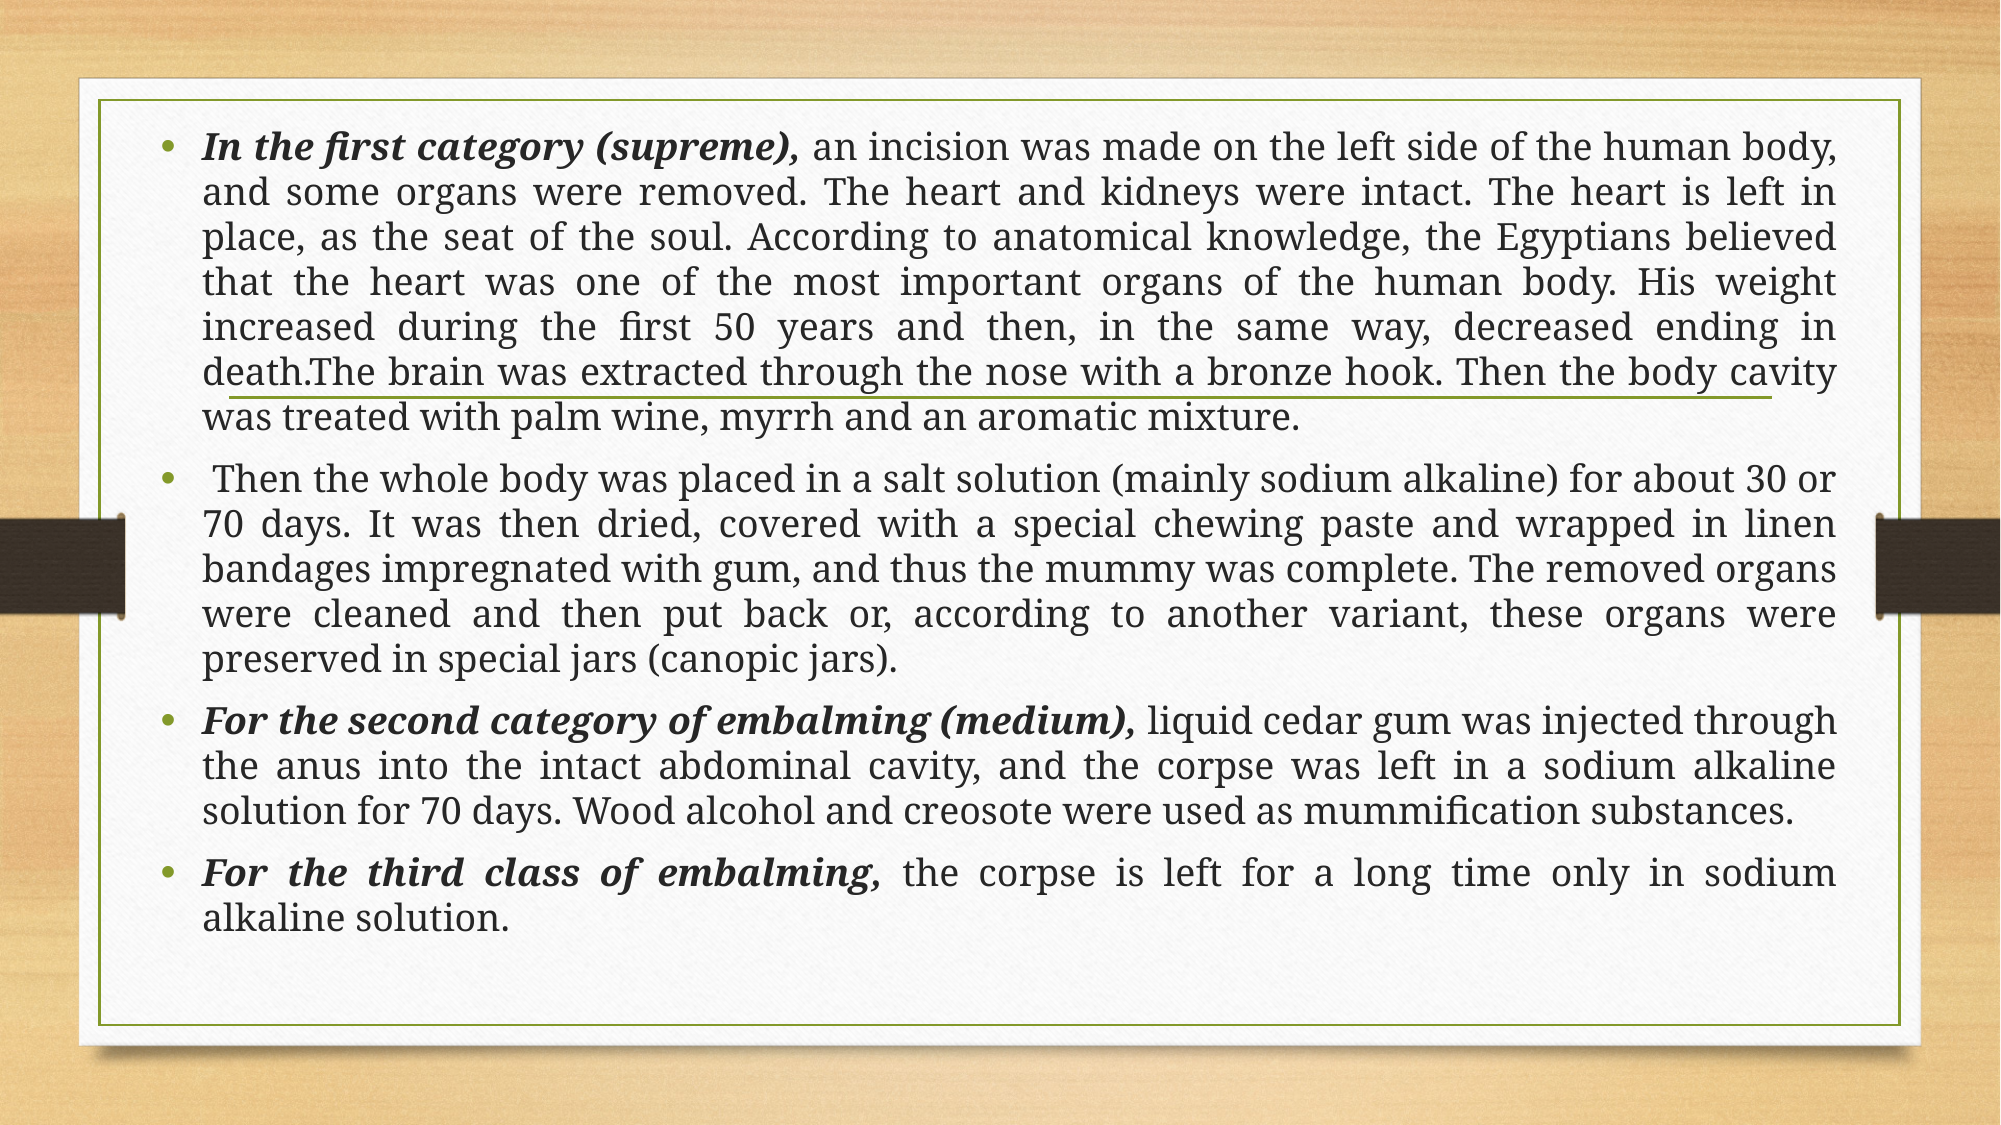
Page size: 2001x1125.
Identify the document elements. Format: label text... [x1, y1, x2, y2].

list In the first category (supreme), an incision was made on the left side of the human body, and some organs were removed. The heart and kidneys were intact. The heart is left in place, as the seat of the soul. According to anatomical knowledge, the Egyptians believed that the heart was one of the most important organs of the human body. His weight increased during the first 50 years and then, in the same way, decreased ending in death.The brain was extracted through the nose with a bronze hook. Then the body cavity was treated with palm wine, myrrh and an aromatic mixture. Then the whole body was placed in a salt solution (mainly sodium alkaline) for about 30 or 70 days. It was then dried, covered with a special chewing paste and wrapped in linen bandages impregnated with gum, and thus the mummy was complete. The removed organs were cleaned and then put back or, according to another variant, these organs were preserved in special jars (canopic jars). For the second category of embalming (medium), liquid cedar gum was injected through the anus into the intact abdominal cavity, and the corpse was left in a sodium alkaline solution for 70 days. Wood alcohol and creosote were used as mummification substances. For the third class of embalming, the corpse is left for a long time only in sodium alkaline solution. [145, 115, 1854, 997]
picture [0, 0, 2001, 1125]
